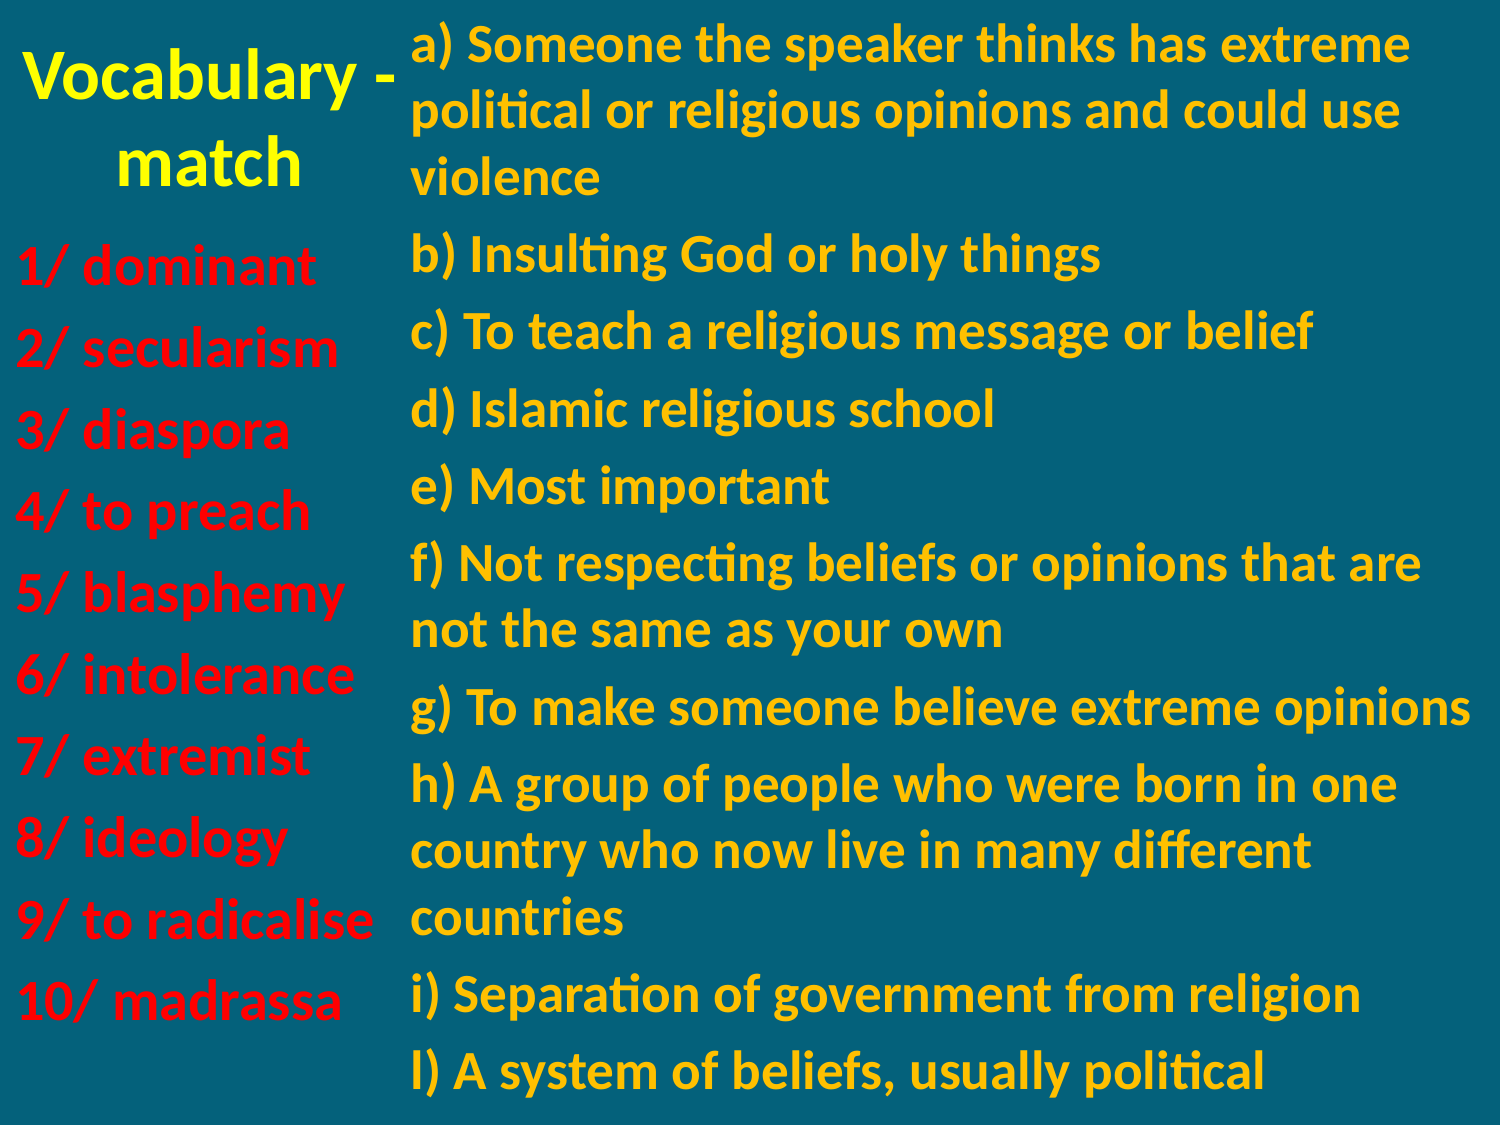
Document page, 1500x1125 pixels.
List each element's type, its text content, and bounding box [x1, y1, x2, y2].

title Vocabulary - match [0, 19, 395, 209]
list 1/ dominant 2/ secularism 3/ diaspora 4/ to preach 5/ blasphemy 6/ intolerance 7/ extremist 8/ ideology 9/ to radicalise 10/ madrassa [0, 219, 395, 1083]
list a) Someone the speaker thinks has extreme political or religious opinions and could use violence b) Insulting God or holy things c) To teach a religious message or belief d) Islamic religious school e) Most important f) Not respecting beliefs or opinions that are not the same as your own g) To make someone believe extreme opinions h) A group of people who were born in one country who now live in many different countries i) Separation of government from religion l) A system of beliefs, usually political [395, 0, 1500, 1094]
